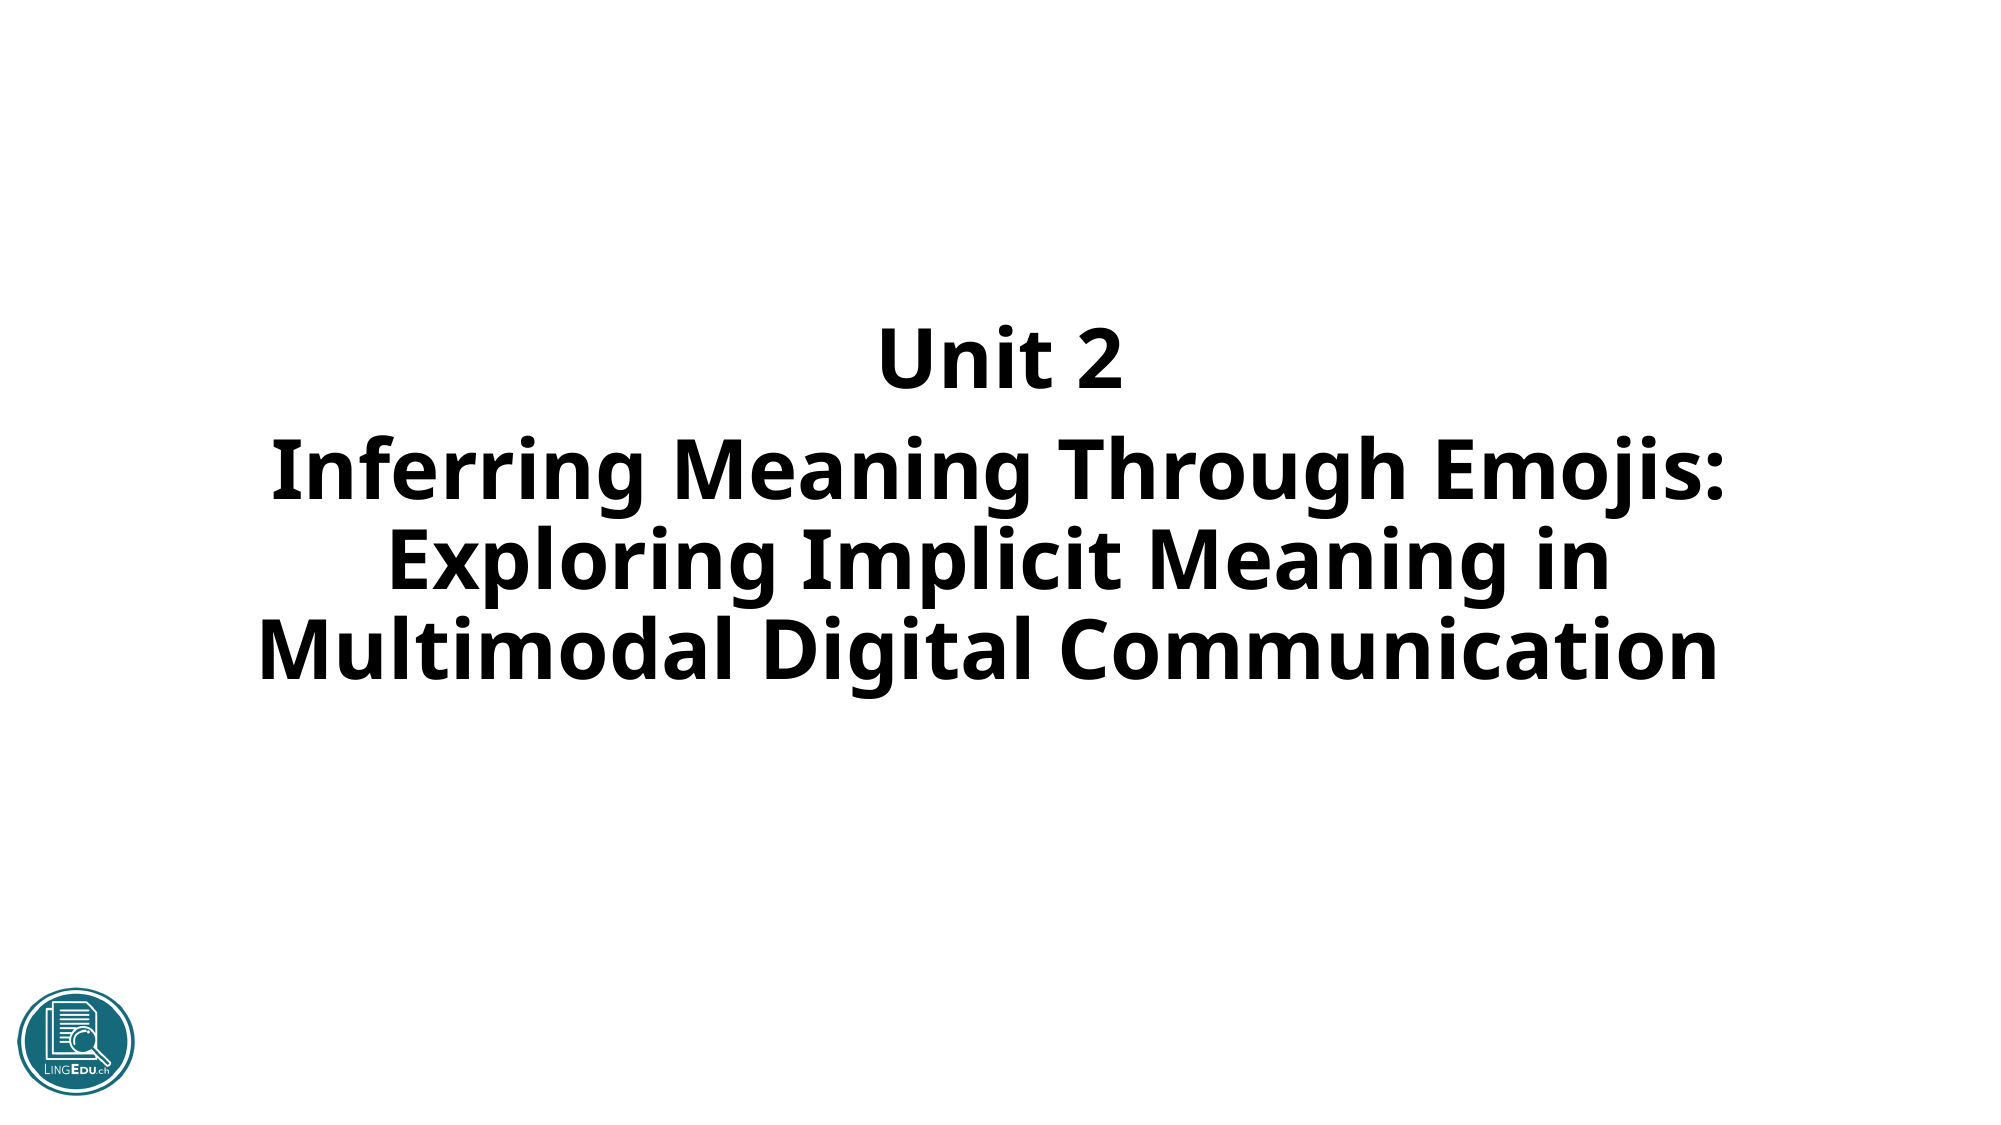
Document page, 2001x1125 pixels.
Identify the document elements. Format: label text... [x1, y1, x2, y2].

list Unit 2 Inferring Meaning Through Emojis: Exploring Implicit Meaning in Multimodal Digital Communication [225, 309, 1775, 936]
picture [17, 987, 135, 1096]
